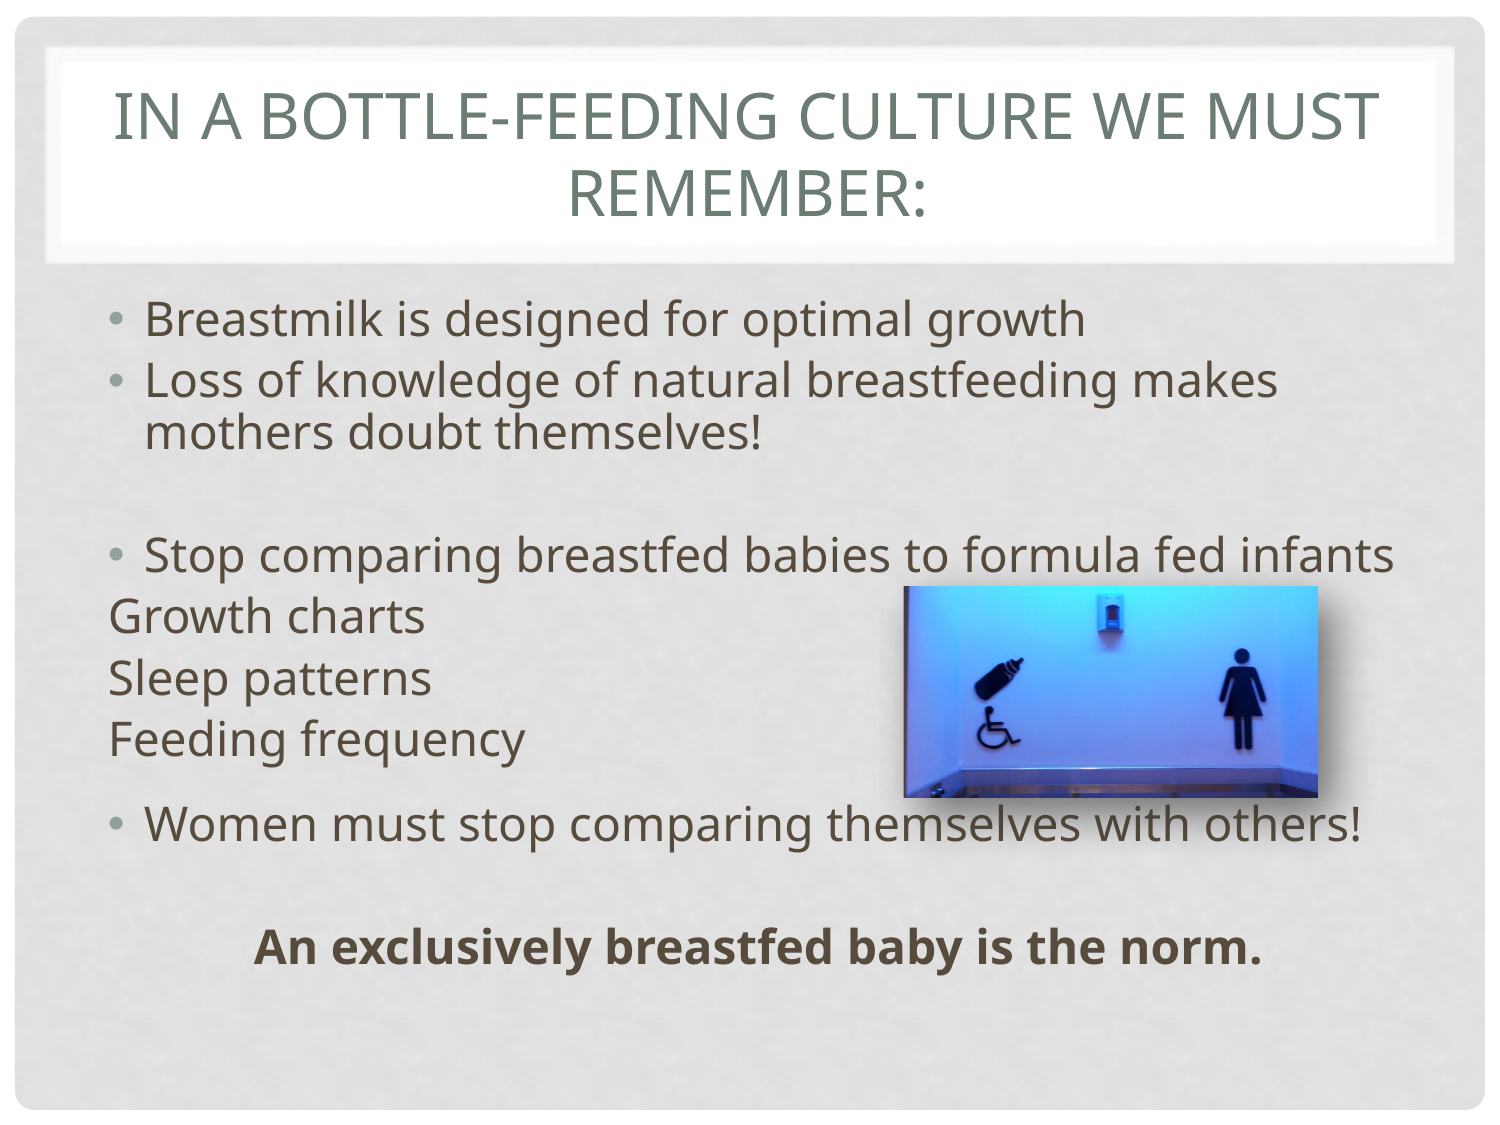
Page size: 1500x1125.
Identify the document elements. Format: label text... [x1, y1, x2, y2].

list Breastmilk is designed for optimal growth Loss of knowledge of natural breastfeeding makes mothers doubt themselves! Stop comparing breastfed babies to formula fed infants Growth charts Sleep patterns Feeding frequency Women must stop comparing themselves with others! An exclusively breastfed baby is the norm. [75, 287, 1425, 1071]
picture [903, 585, 1319, 798]
title in a bottle-feeding culture we must remember: [69, 66, 1425, 238]
